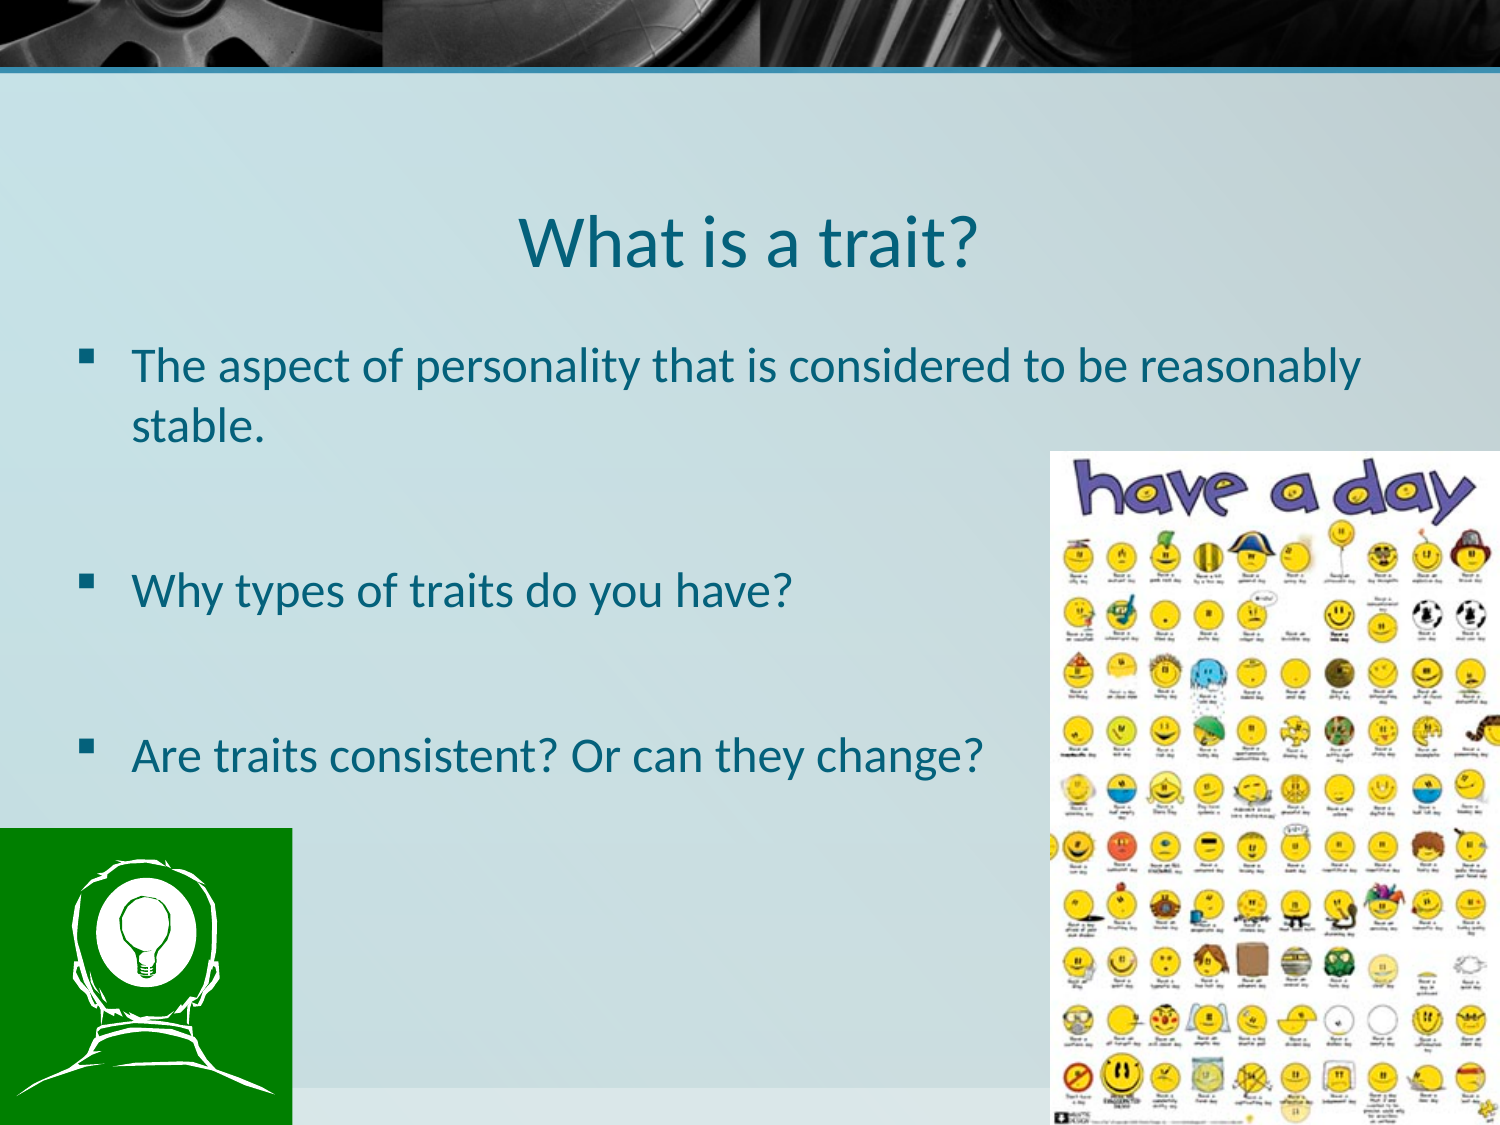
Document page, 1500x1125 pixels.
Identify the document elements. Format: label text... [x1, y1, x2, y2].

list The aspect of personality that is considered to be reasonably stable. Why types of traits do you have? Are traits consistent? Or can they change? [75, 324, 1425, 1005]
picture [0, 0, 1500, 67]
picture [0, 827, 293, 1125]
picture [1049, 450, 1500, 1125]
title What is a trait? [75, 162, 1425, 313]
